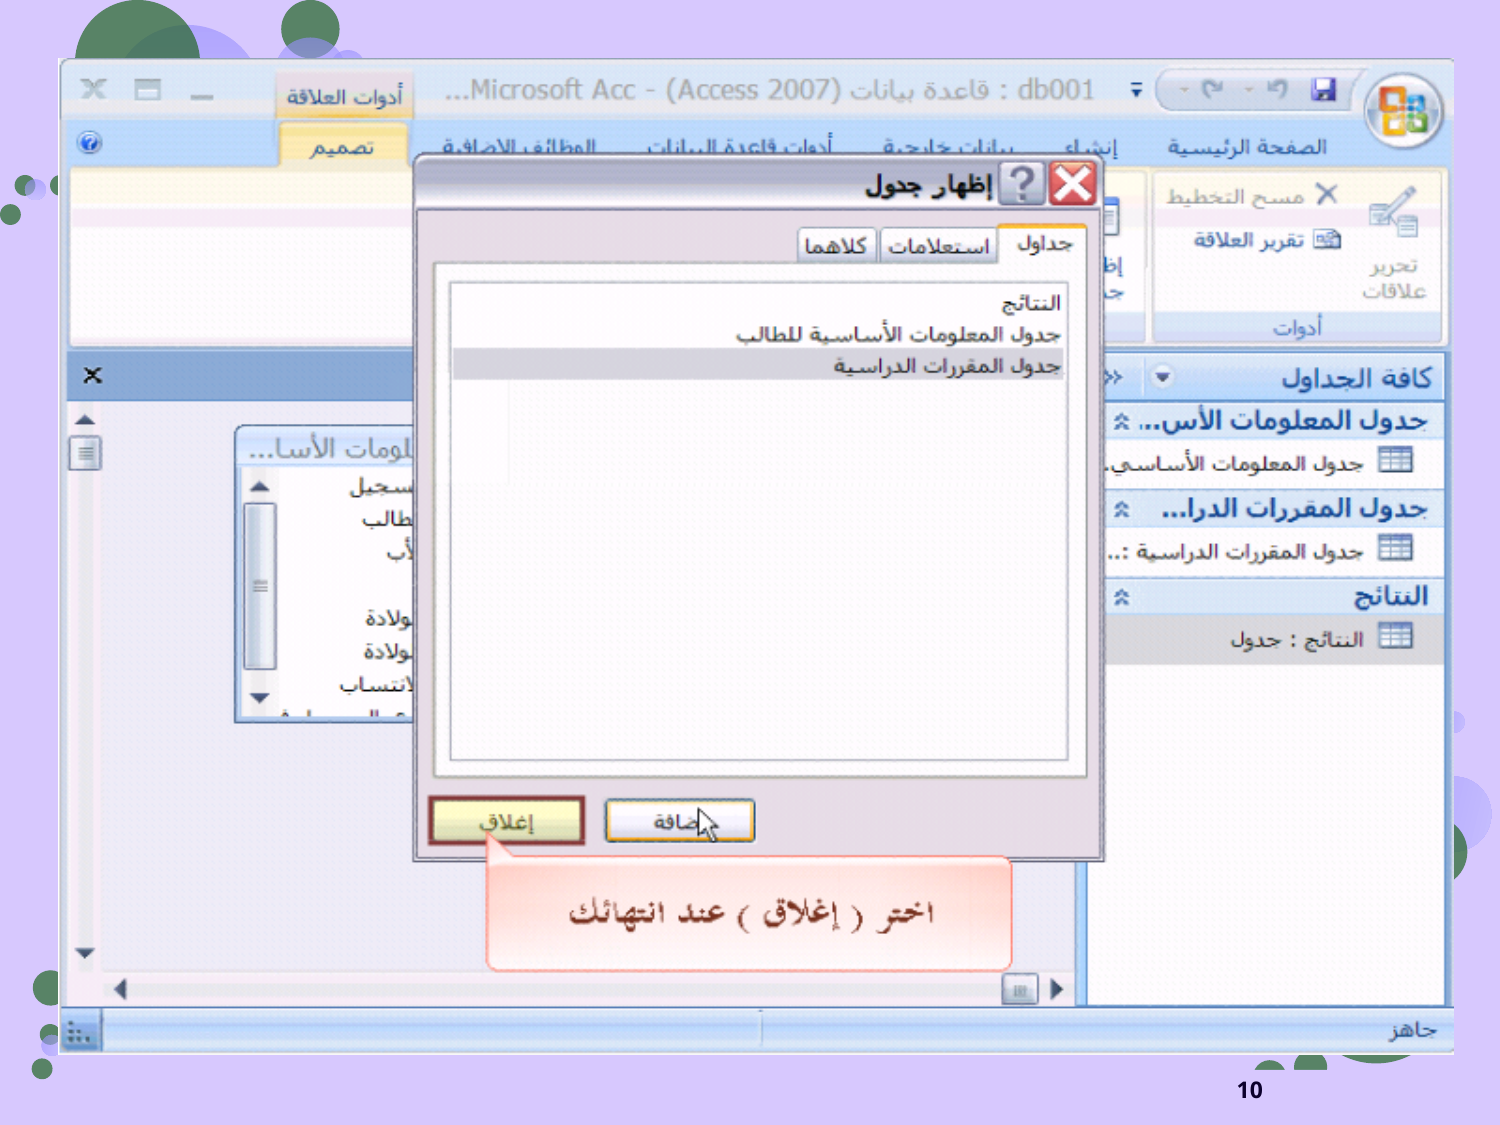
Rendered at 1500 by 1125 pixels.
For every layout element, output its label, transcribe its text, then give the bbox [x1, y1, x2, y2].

slide_number 10 [1074, 1069, 1425, 1113]
picture [56, 56, 1455, 1057]
